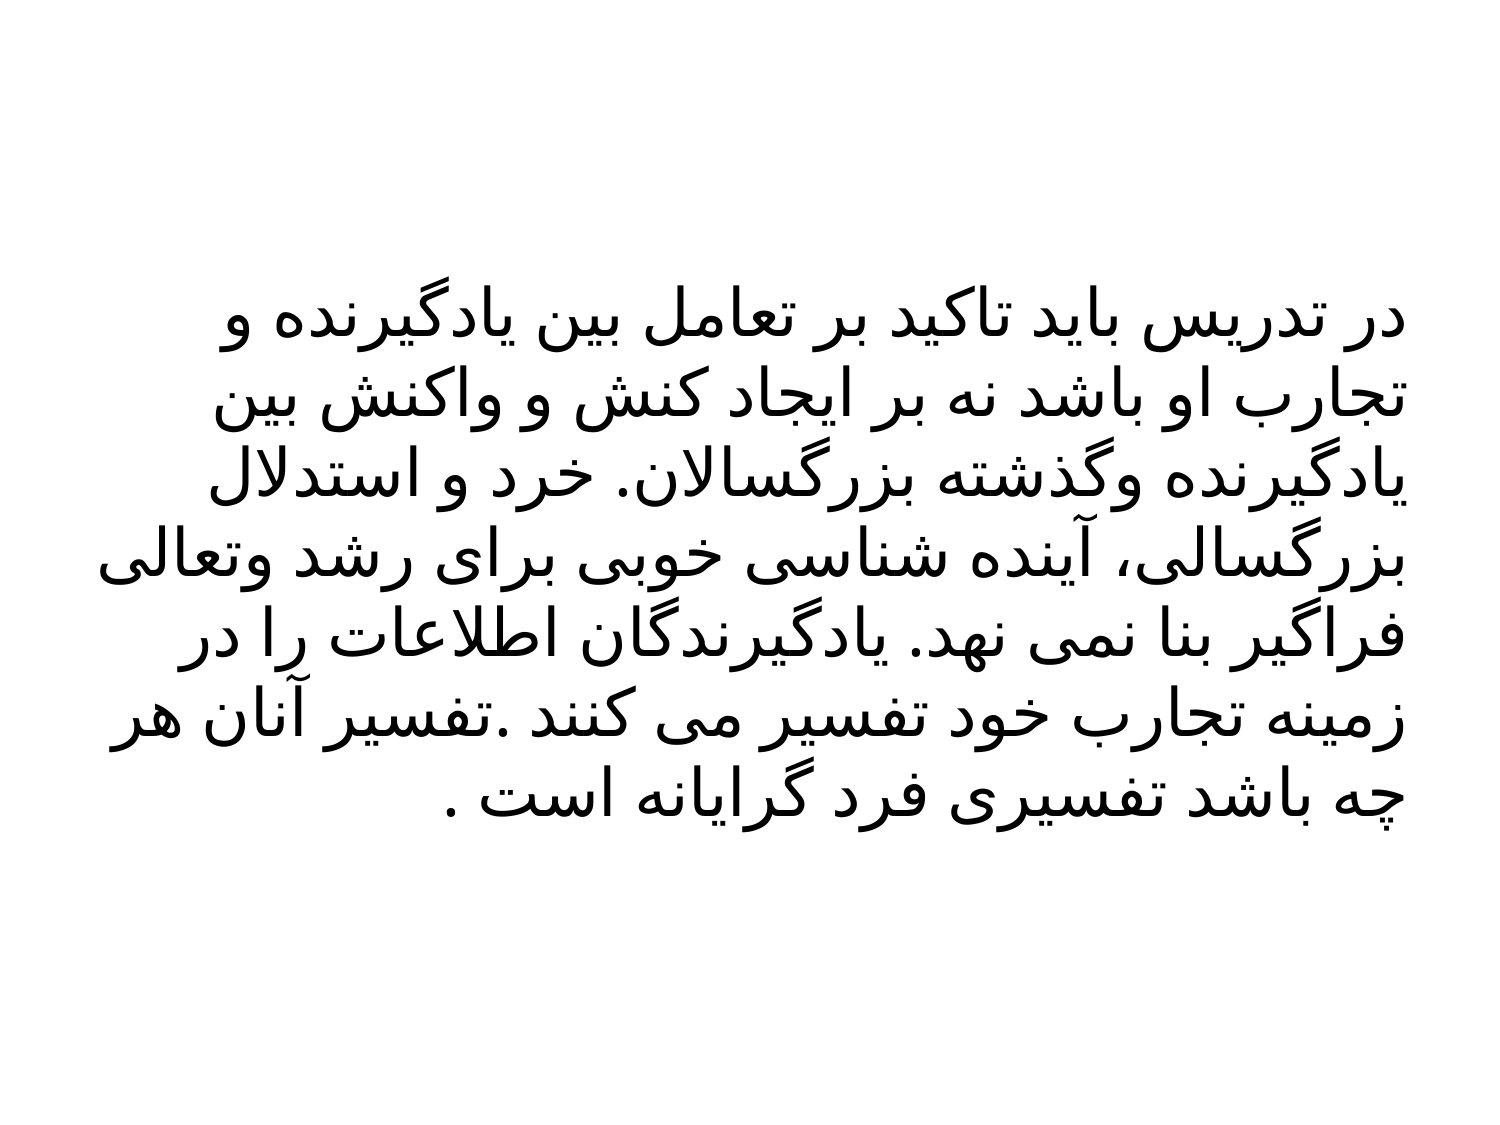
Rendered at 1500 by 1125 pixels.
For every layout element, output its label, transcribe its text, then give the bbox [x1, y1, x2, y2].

list در تدريس بايد تاکيد بر تعامل بين يادگيرنده و تجارب او باشد نه بر ايجاد کنش و واکنش بين يادگيرنده وگذشته بزرگسالان. خرد و استدلال بزرگسالی، آينده شناسی خوبی برای رشد وتعالی فراگیر بنا نمی نهد. يادگيرندگان اطلاعات را در زمينه تجارب خود تفسير می کنند .تفسير آنان هر چه باشد تفسيری فرد گرايانه است . [75, 262, 1425, 1005]
